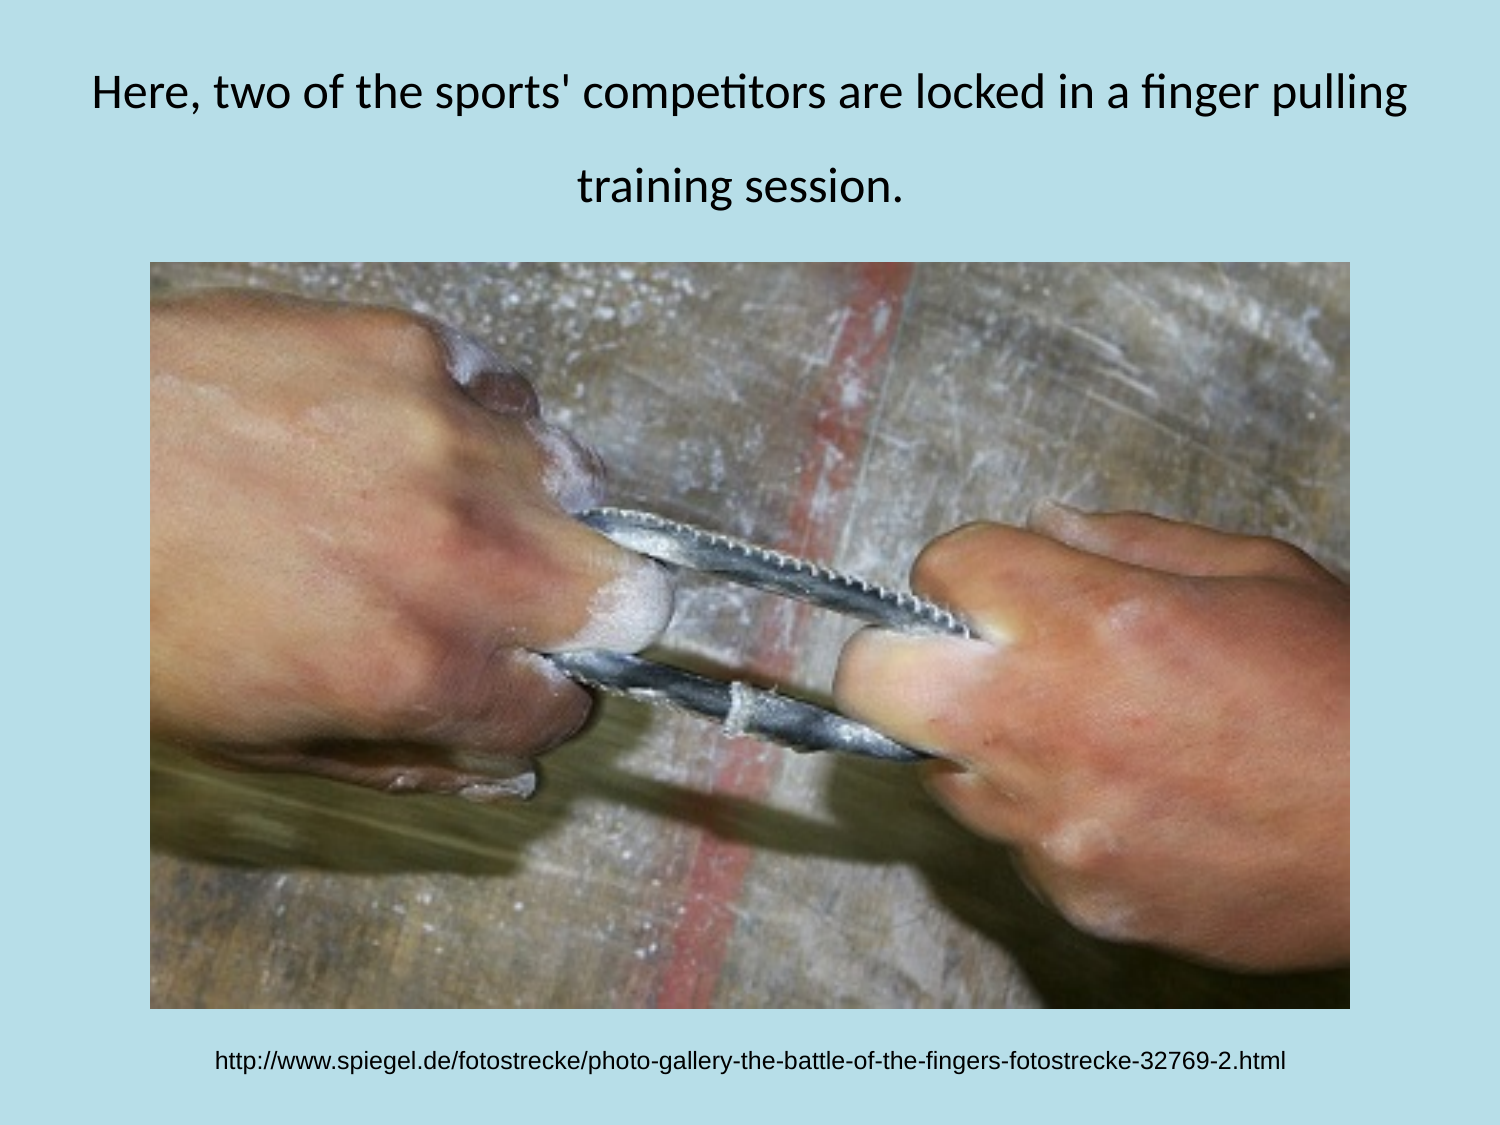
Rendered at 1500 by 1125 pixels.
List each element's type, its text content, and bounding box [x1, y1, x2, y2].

picture [149, 262, 1351, 1009]
text_box http://www.spiegel.de/fotostrecke/photo-gallery-the-battle-of-the-fingers-fotostrecke-32769-2.html [199, 1037, 1338, 1083]
title Here, two of the sports' competitors are locked in a finger pulling training session. [74, 44, 1426, 233]
